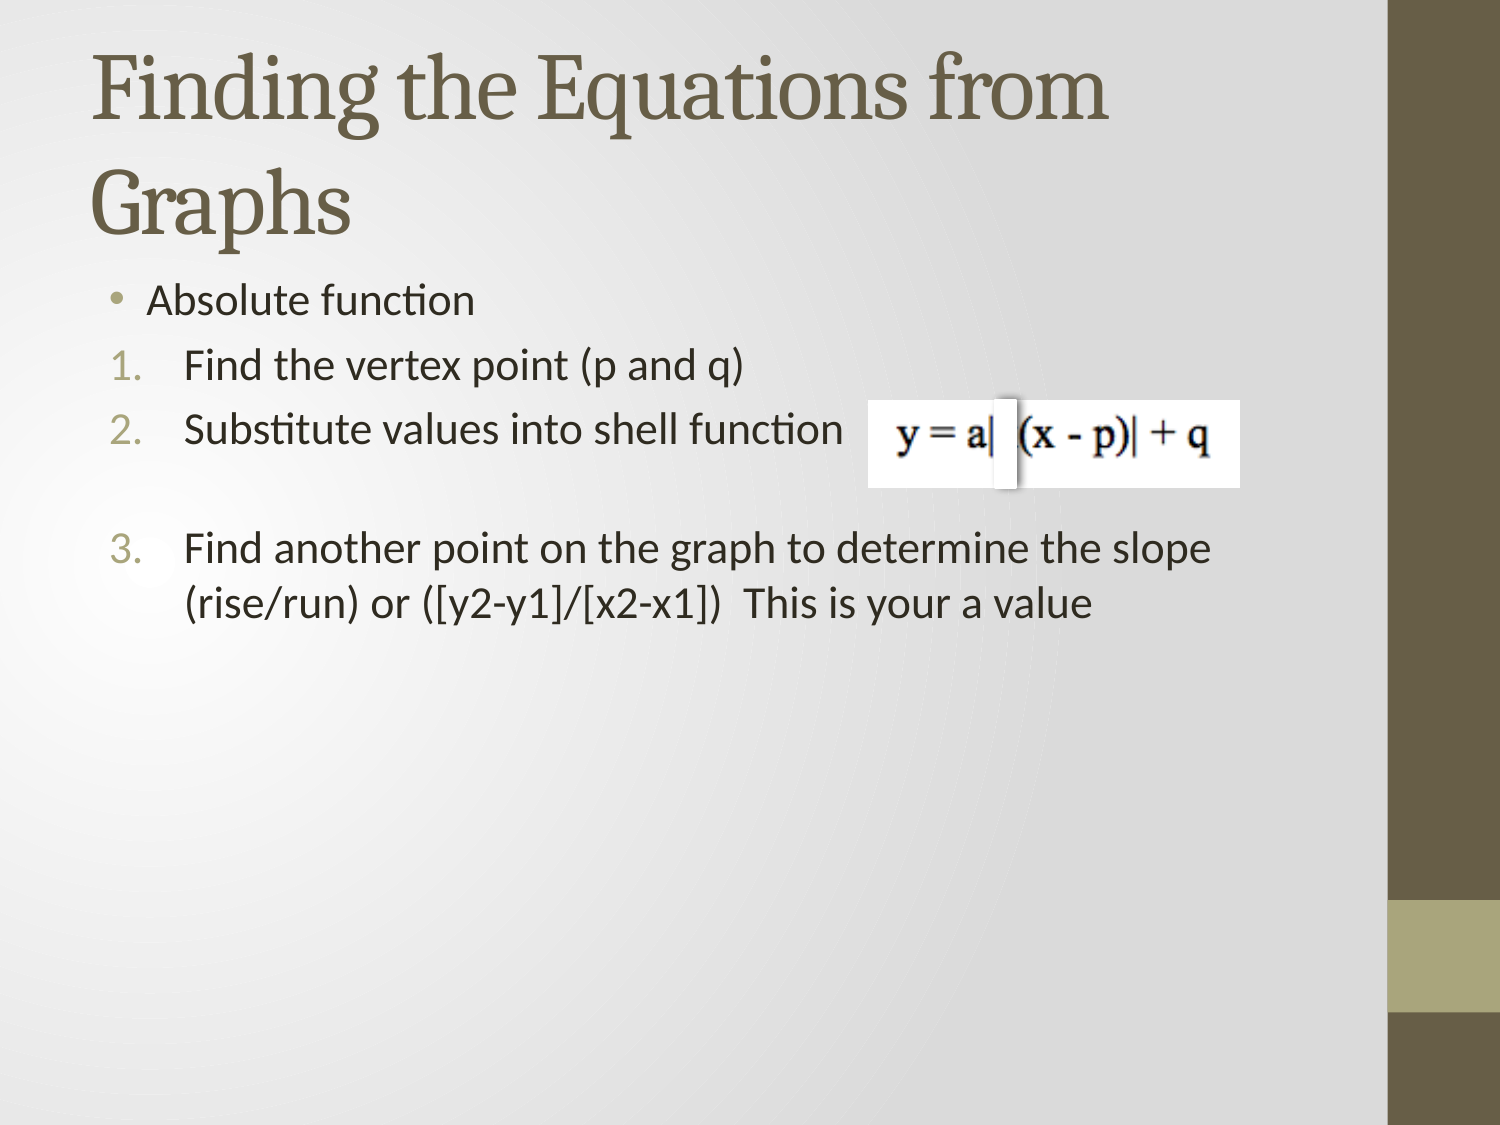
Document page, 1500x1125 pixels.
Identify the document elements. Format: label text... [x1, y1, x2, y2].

title Finding the Equations from Graphs [75, 45, 1325, 233]
list Absolute function Find the vertex point (p and q) Substitute values into shell function Find another point on the graph to determine the slope (rise/run) or ([y2-y1]/[x2-x1]) This is your a value [75, 262, 1325, 1050]
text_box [867, 399, 1240, 489]
